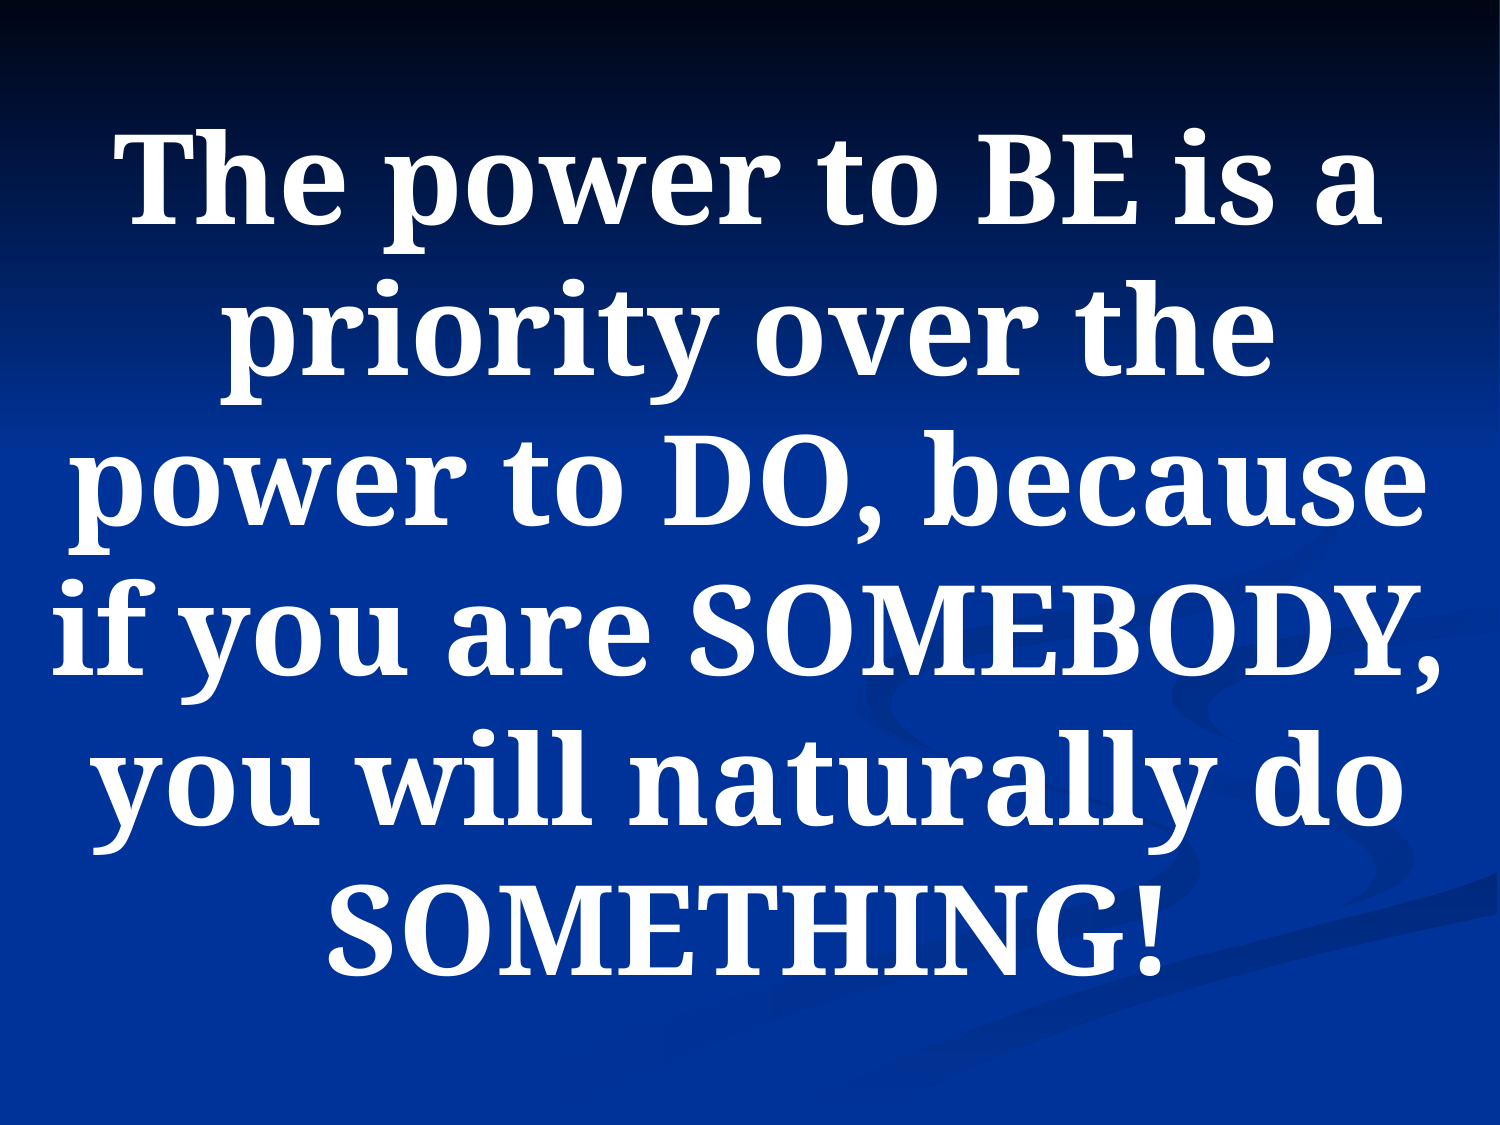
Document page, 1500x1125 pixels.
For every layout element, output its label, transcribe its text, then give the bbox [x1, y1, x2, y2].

title The power to BE is a priority over the power to DO, because if you are SOMEBODY, you will naturally do SOMETHING! [12, 24, 1488, 1076]
